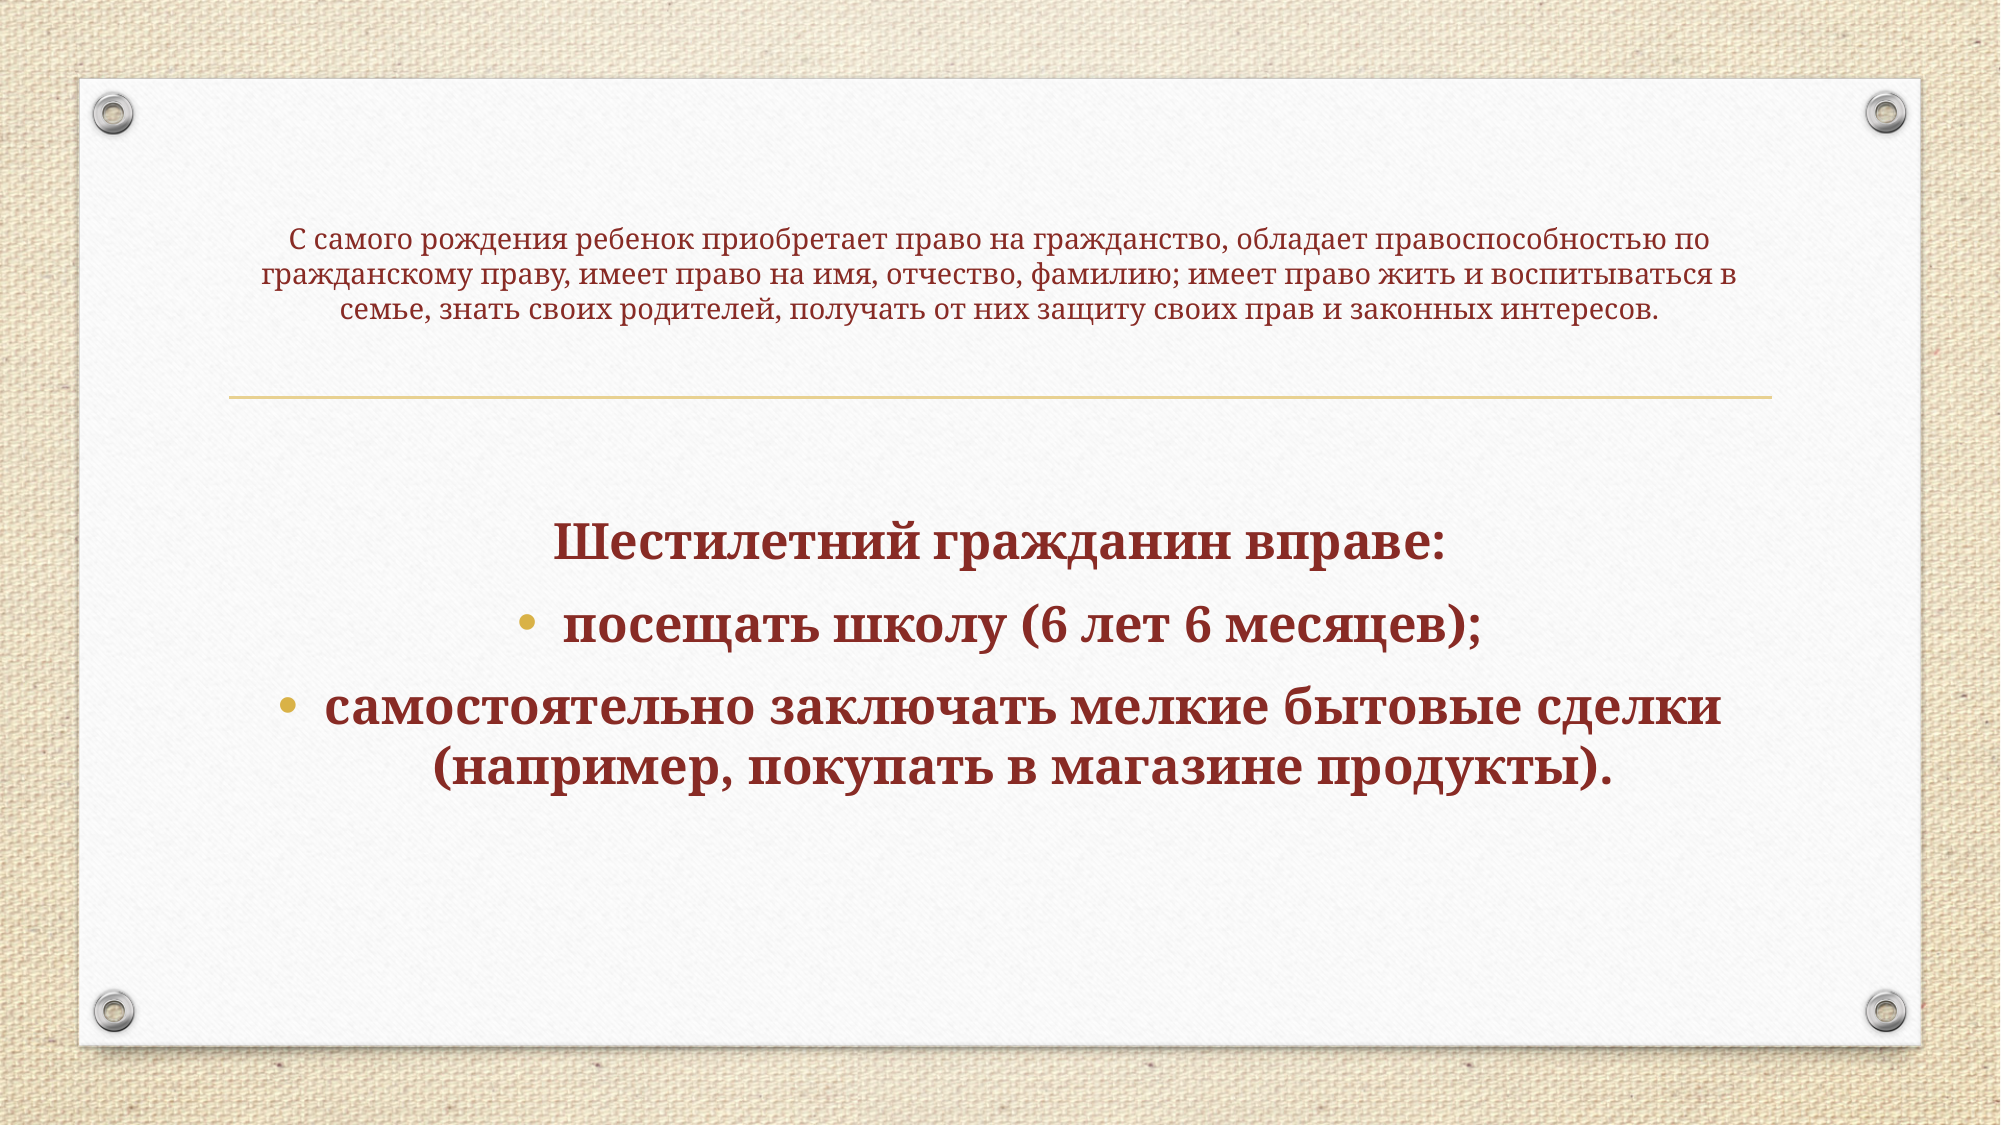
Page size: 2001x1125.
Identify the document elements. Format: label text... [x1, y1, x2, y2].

list Шестилетний гражданин вправе: посещать школу (6 лет 6 месяцев); самостоятельно заключать мелкие бытовые сделки (например, покупать в магазине продукты). [212, 419, 1788, 964]
picture [0, 0, 2001, 1125]
title С самого рождения ребенок приобретает право на гражданство, обладает правоспособностью по гражданскому праву, имеет право на имя, отчество, фамилию; имеет право жить и воспитываться в семье, знать своих родителей, получать от них защиту своих прав и законных интересов. [212, 161, 1788, 370]
